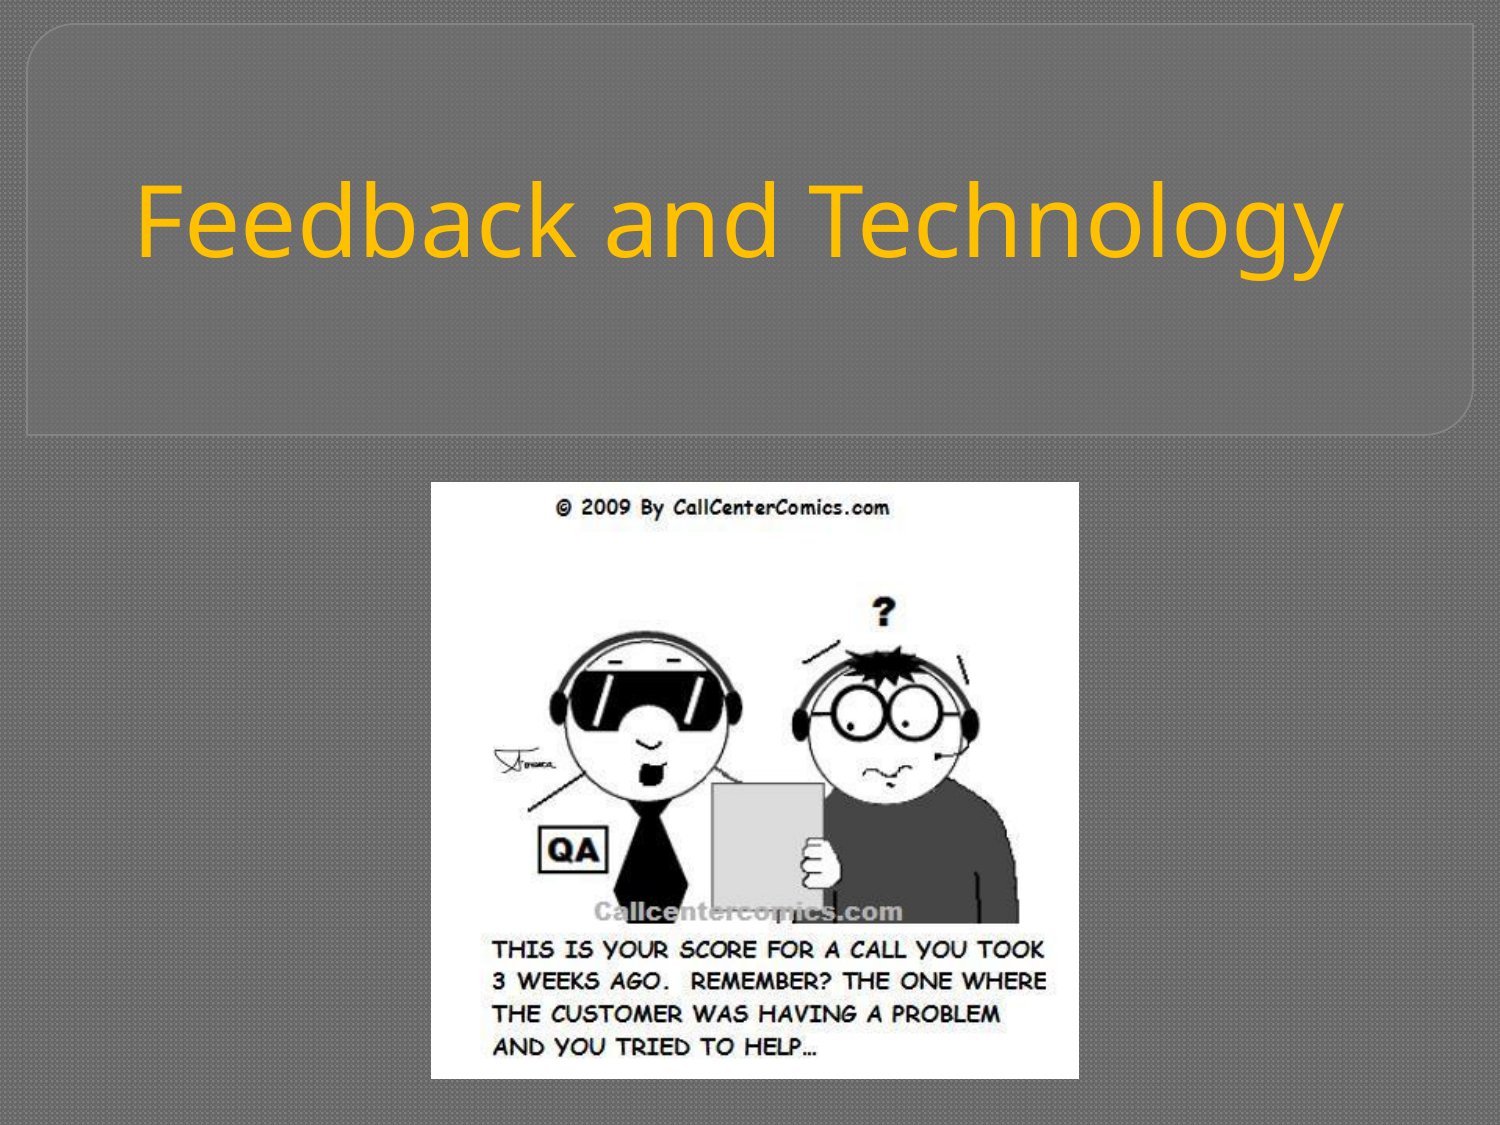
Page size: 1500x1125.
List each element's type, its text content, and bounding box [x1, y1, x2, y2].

picture [430, 482, 1079, 1079]
title Feedback and Technology [125, 137, 1388, 297]
